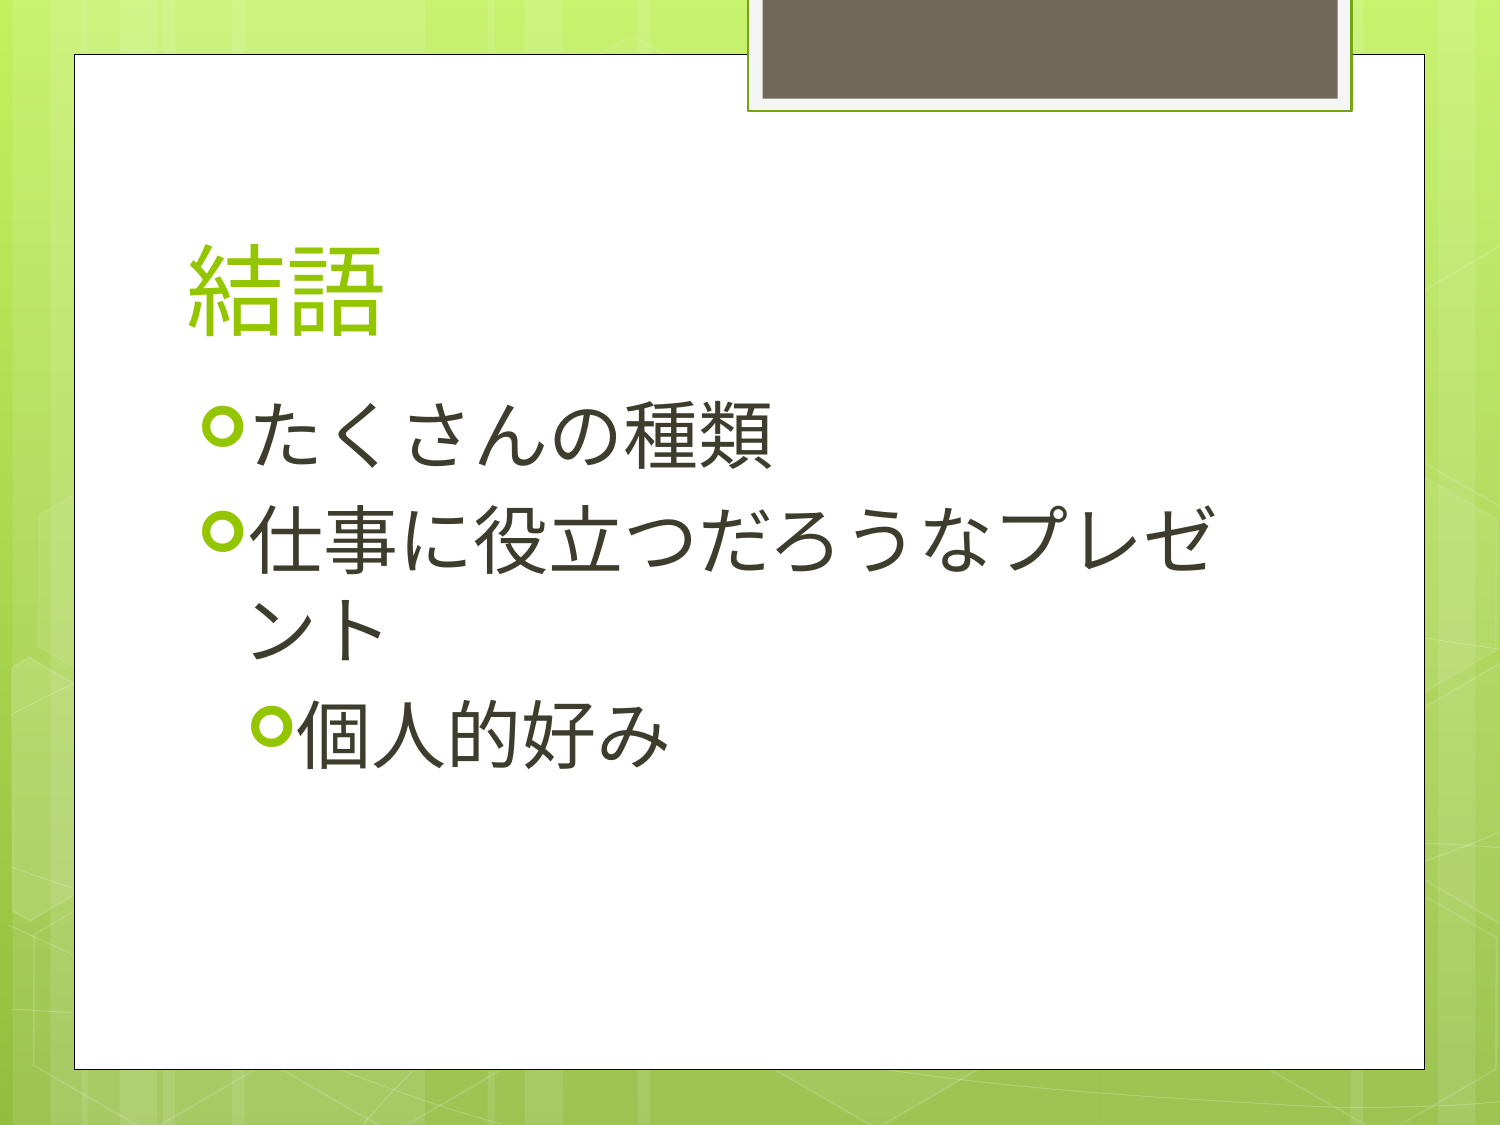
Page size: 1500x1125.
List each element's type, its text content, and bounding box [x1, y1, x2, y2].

list たくさんの種類 仕事に役立つだろうなプレゼント 個人的好み [171, 381, 1283, 957]
title 結語 [171, 168, 1324, 357]
